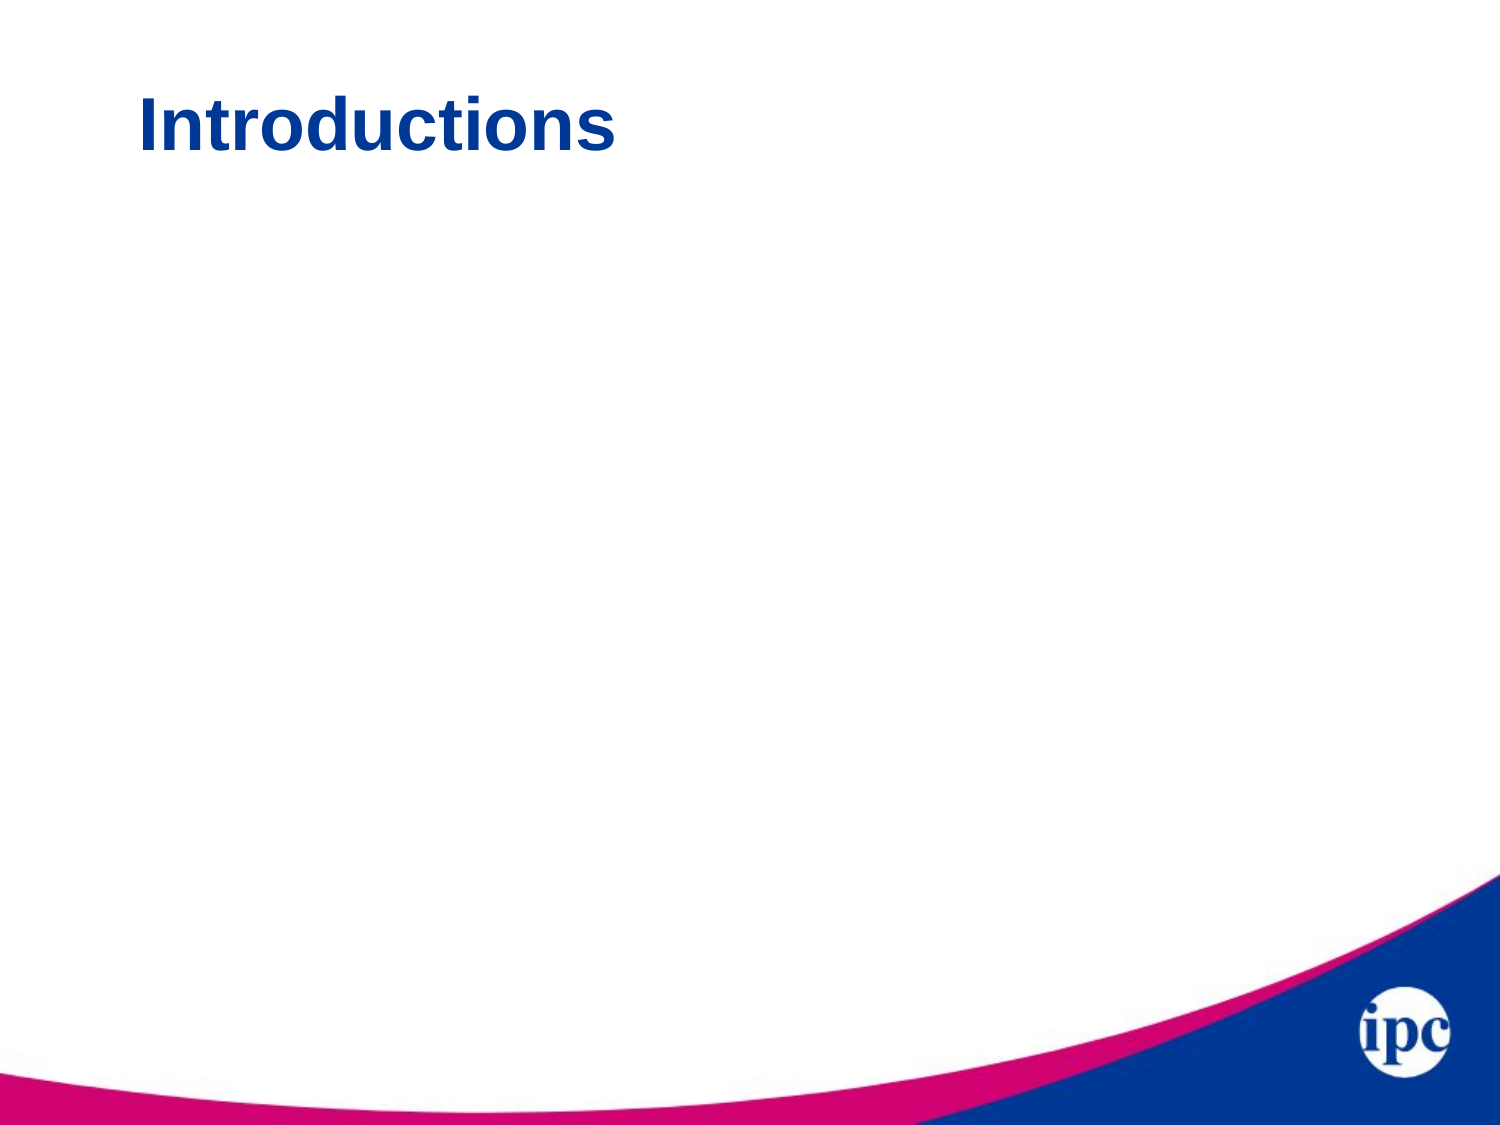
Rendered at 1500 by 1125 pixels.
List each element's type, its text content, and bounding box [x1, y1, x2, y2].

picture [0, 0, 1500, 1125]
title Introductions [123, 78, 1376, 176]
